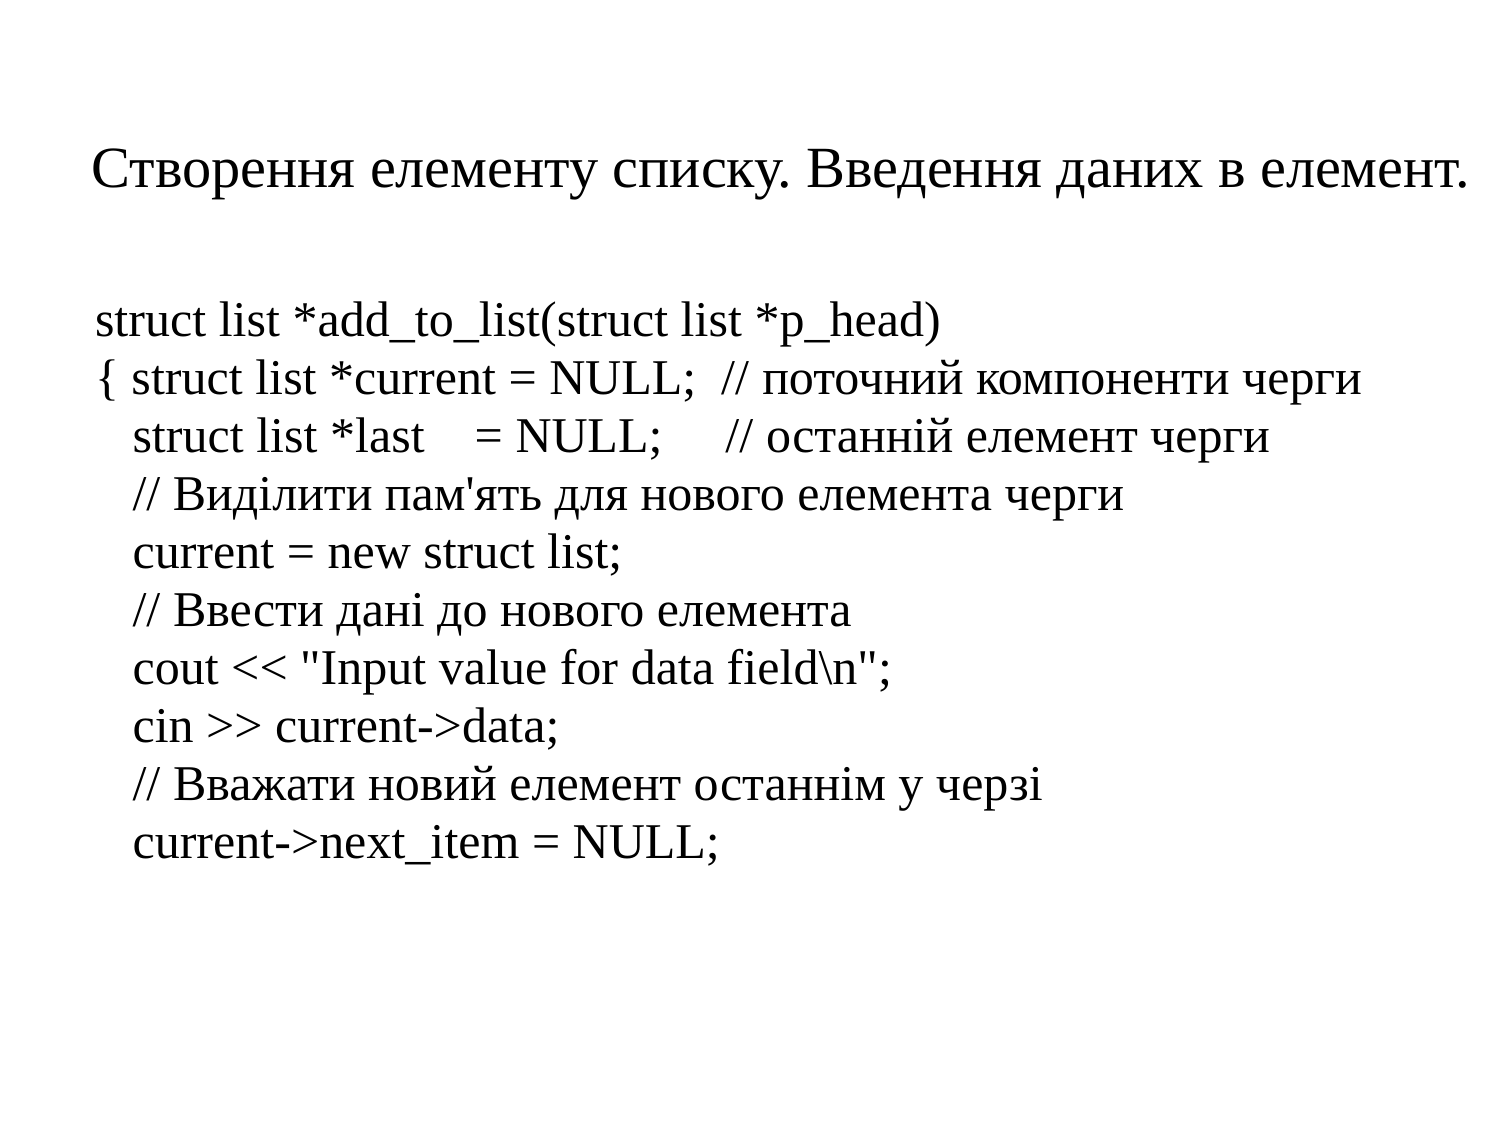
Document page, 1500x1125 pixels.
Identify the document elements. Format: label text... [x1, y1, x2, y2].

list struct list *add_to_list(struct list *p_head) { struct list *current = NULL; // поточний компоненти черги struct list *last = NULL; // останній елемент черги // Виділити пам'ять для нового елемента черги current = new struct list; // Ввести дані до нового елемента cout << "Input value for data field\n"; cin >> current->data; // Вважати новий елемент останнім у черзі current->next_item = NULL; [65, 290, 1500, 1046]
text_box Створення елементу списку. Введення даних в елемент. [76, 122, 1500, 207]
